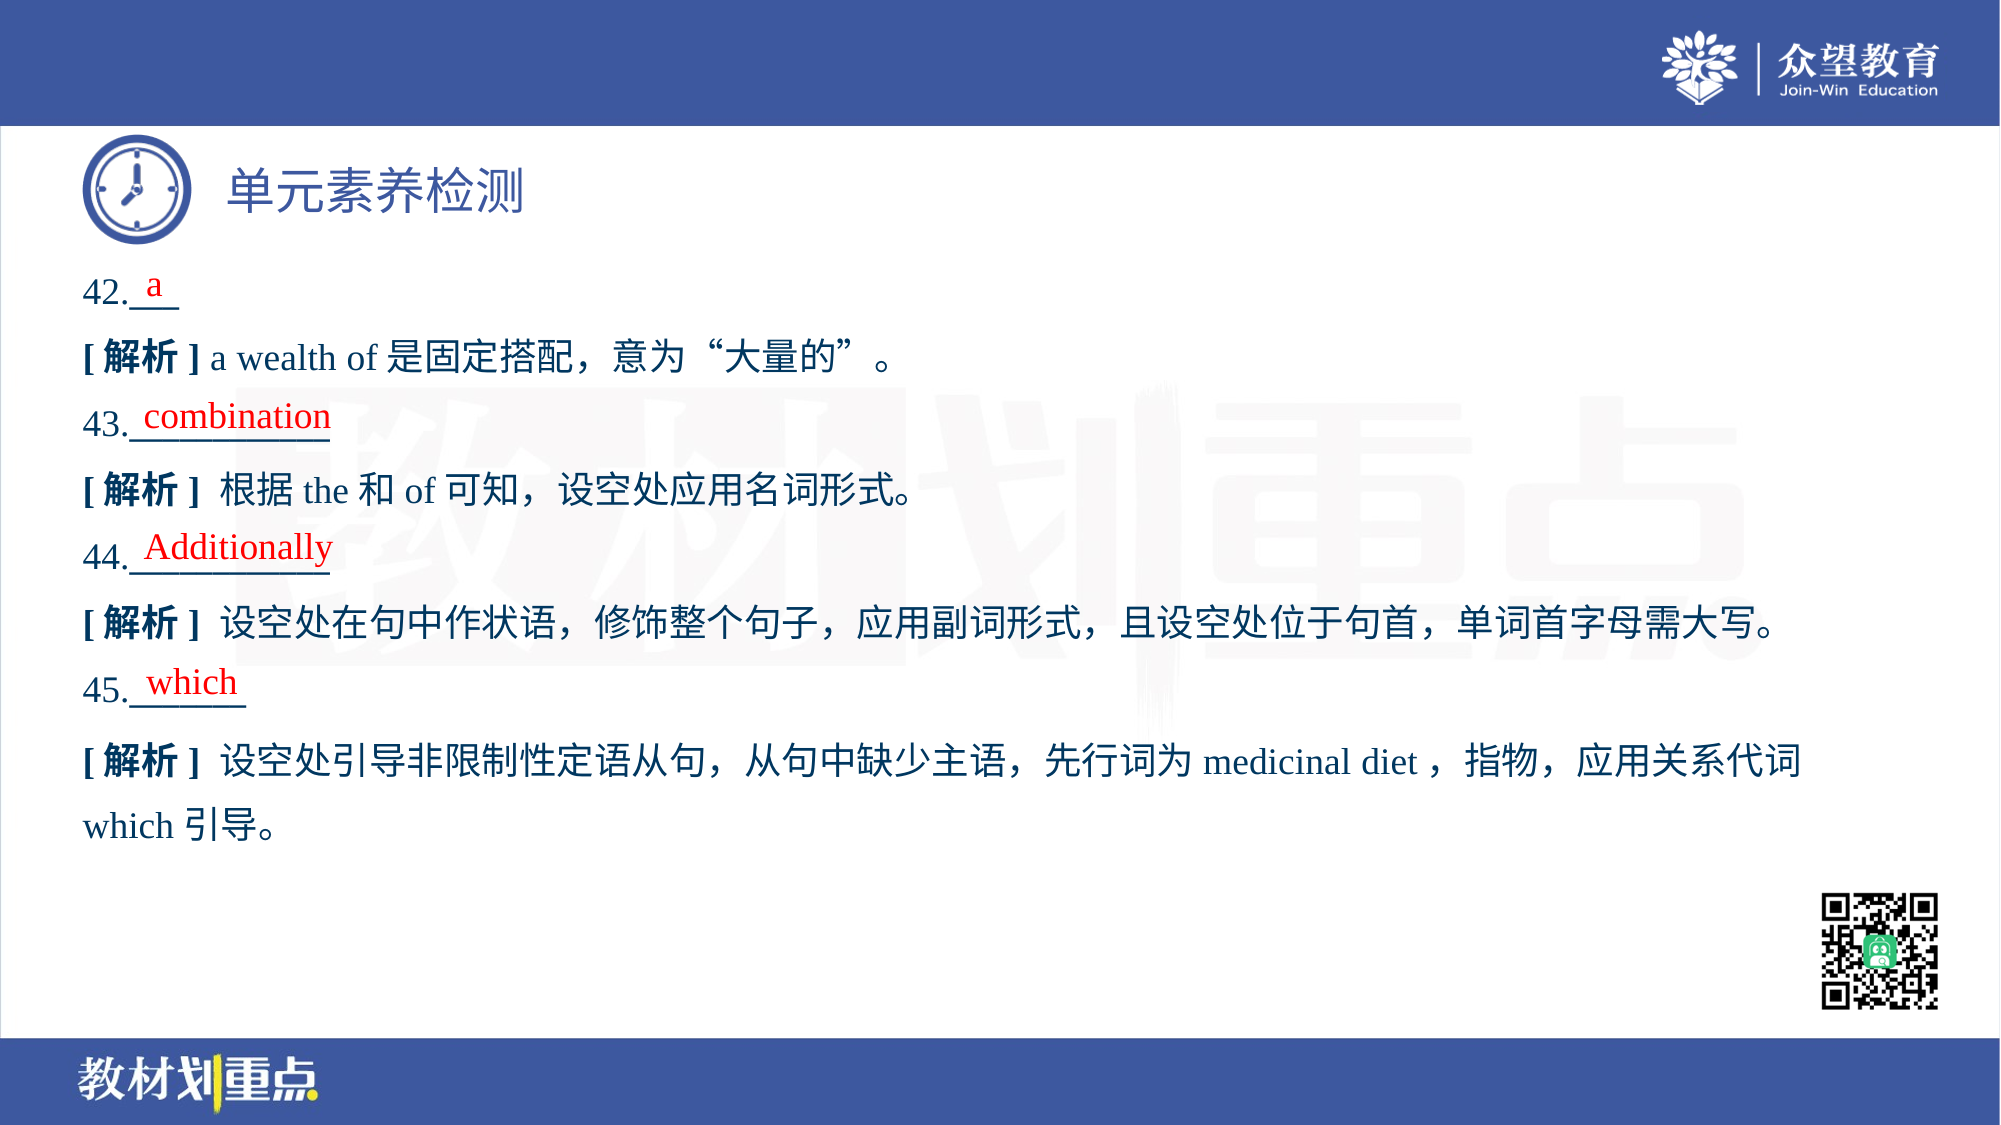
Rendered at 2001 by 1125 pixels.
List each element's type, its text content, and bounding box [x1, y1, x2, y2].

text_box combination [130, 371, 346, 430]
text_box a [132, 238, 177, 298]
text_box [解析] 设空处引导非限制性定语从句，从句中缺少主语，先行词为medicinal diet，指物，应用关系代词 which引导。 [82, 713, 1817, 840]
text_box 45._______ [82, 645, 1817, 704]
text_box 44.____________ [82, 512, 1817, 571]
picture [0, 0, 2000, 1125]
text_box which [132, 637, 252, 696]
text_box Additionally [130, 502, 348, 561]
text_box 43.____________ [82, 379, 1817, 438]
text_box [解析] a wealth of是固定搭配，意为“大量的”。 [82, 313, 1817, 371]
text_box 42.___ [82, 247, 1817, 306]
text_box [解析] 设空处在句中作状语，修饰整个句子，应用副词形式，且设空处位于句首，单词首字母需大写。 [82, 579, 1817, 637]
text_box [解析] 根据the和of可知，设空处应用名词形式。 [82, 446, 1817, 504]
